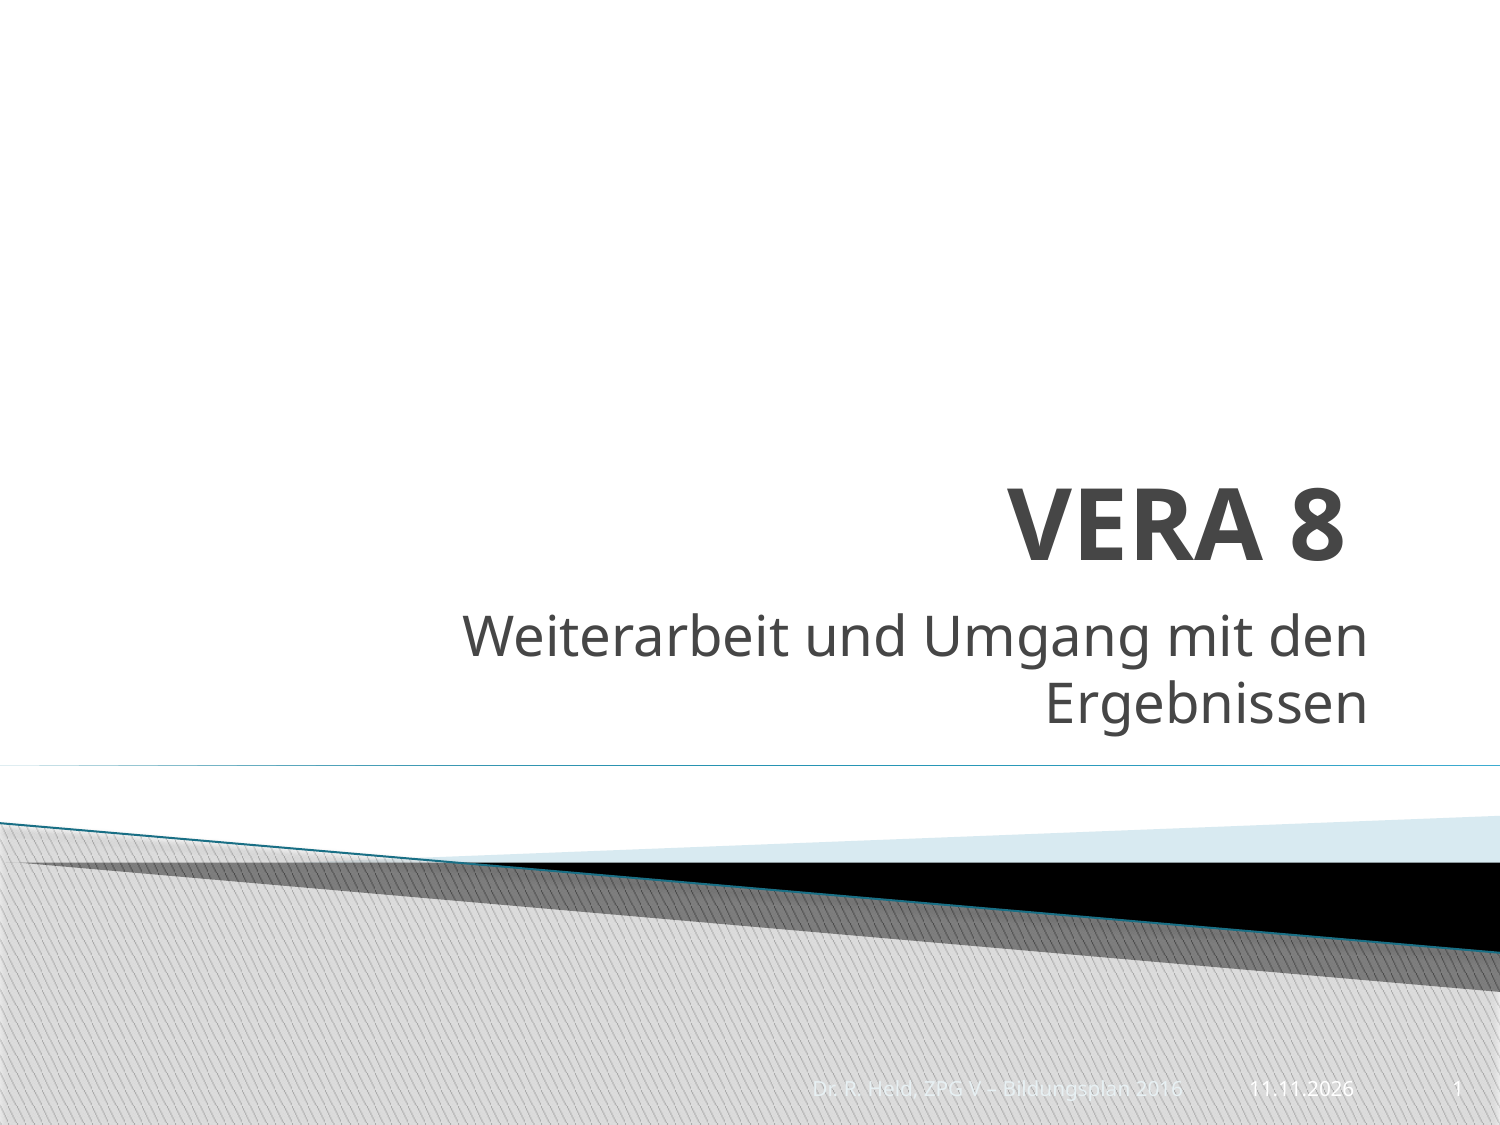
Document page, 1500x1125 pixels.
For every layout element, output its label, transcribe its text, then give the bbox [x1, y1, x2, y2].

subtitle Weiterarbeit und Umgang mit den Ergebnissen [112, 592, 1388, 790]
slide_number 1 [1400, 1051, 1479, 1112]
footer Dr. R. Held, ZPG V – Bildungsplan 2016 [797, 1051, 1234, 1112]
picture [5, 862, 1500, 992]
title VERA 8 [112, 287, 1388, 588]
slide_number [1234, 1051, 1400, 1112]
